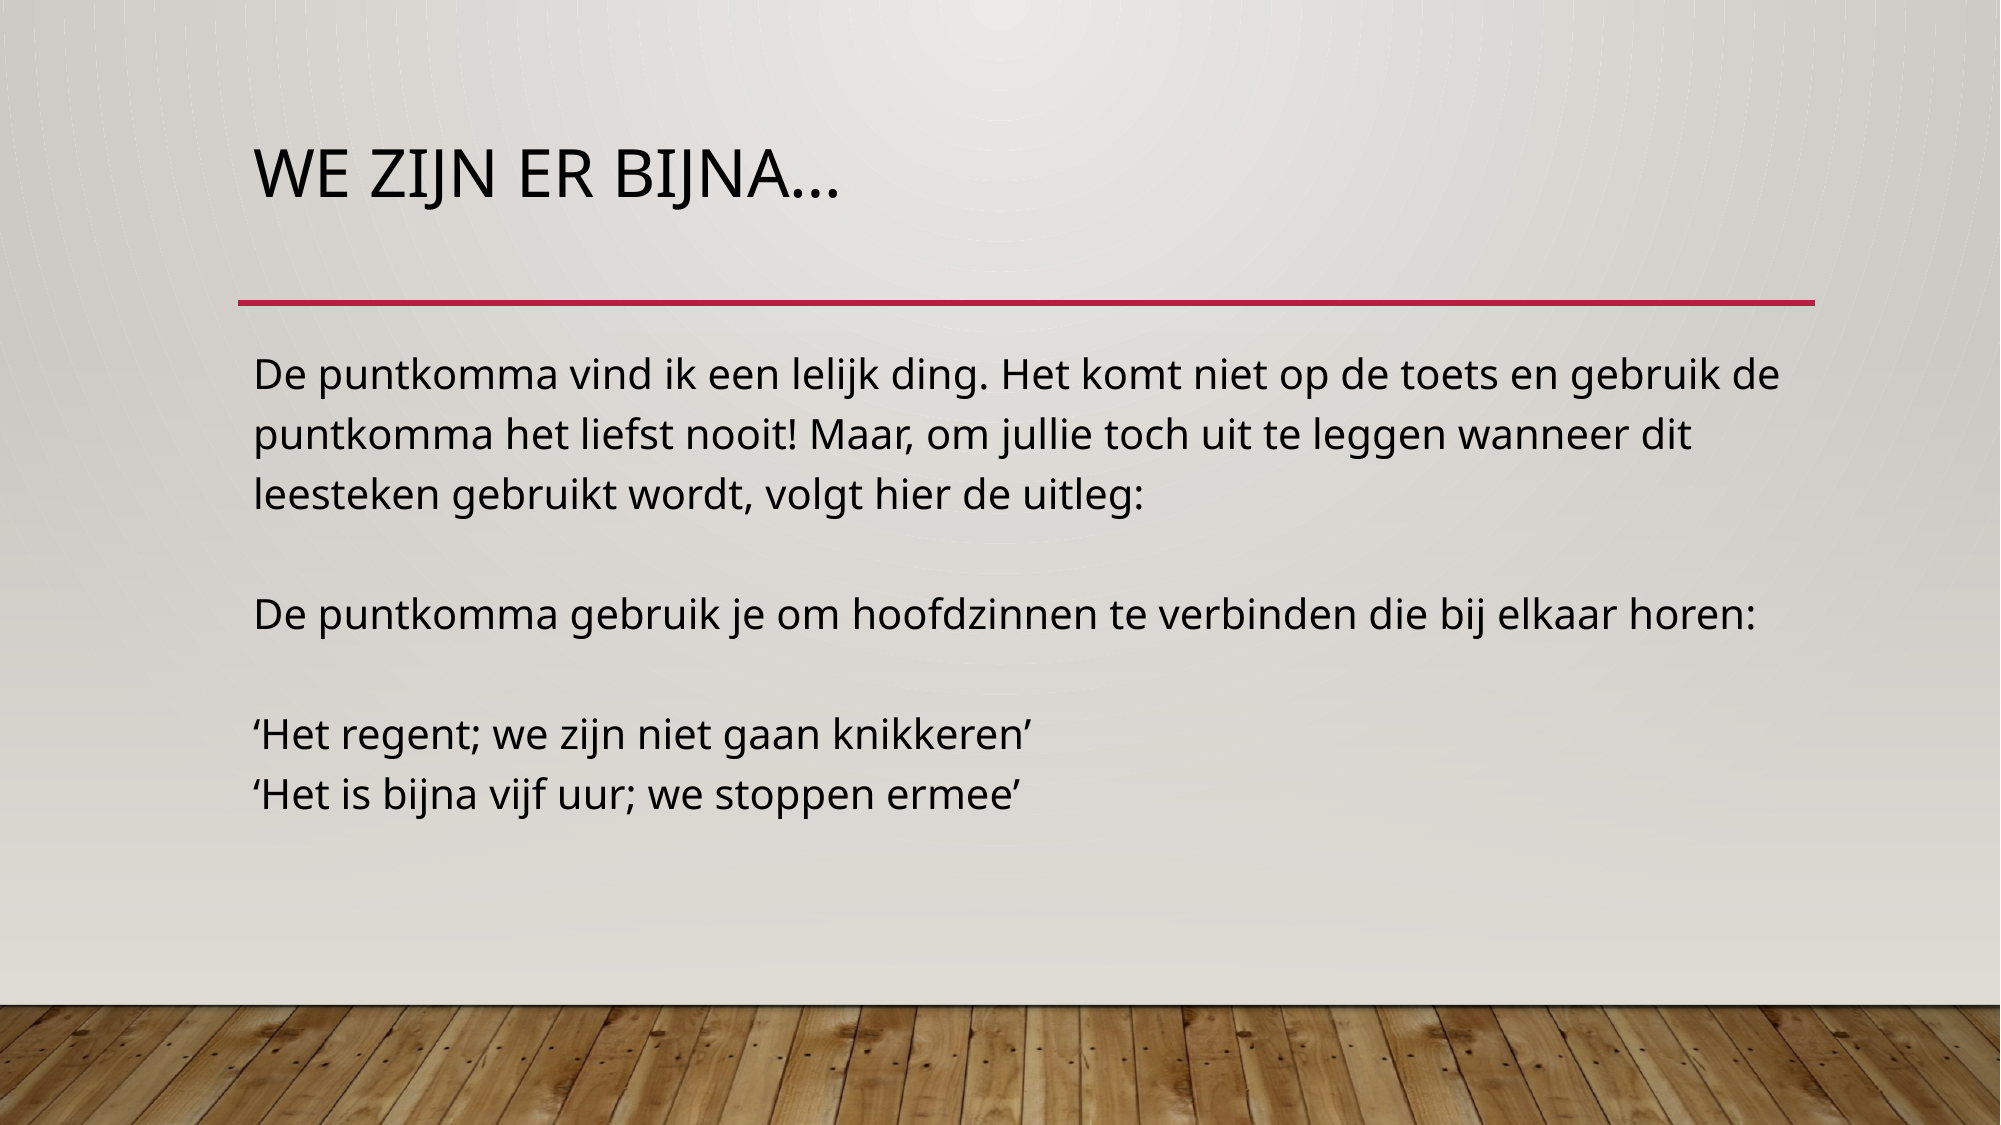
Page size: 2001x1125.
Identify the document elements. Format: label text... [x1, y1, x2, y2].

list De puntkomma vind ik een lelijk ding. Het komt niet op de toets en gebruik de puntkomma het liefst nooit! Maar, om jullie toch uit te leggen wanneer dit leesteken gebruikt wordt, volgt hier de uitleg: De puntkomma gebruik je om hoofdzinnen te verbinden die bij elkaar horen: ‘Het regent; we zijn niet gaan knikkeren’ ‘Het is bijna vijf uur; we stoppen ermee’ [238, 330, 1814, 1009]
title We zijn er bijna… [238, 131, 1814, 305]
picture [0, 1005, 2000, 1125]
